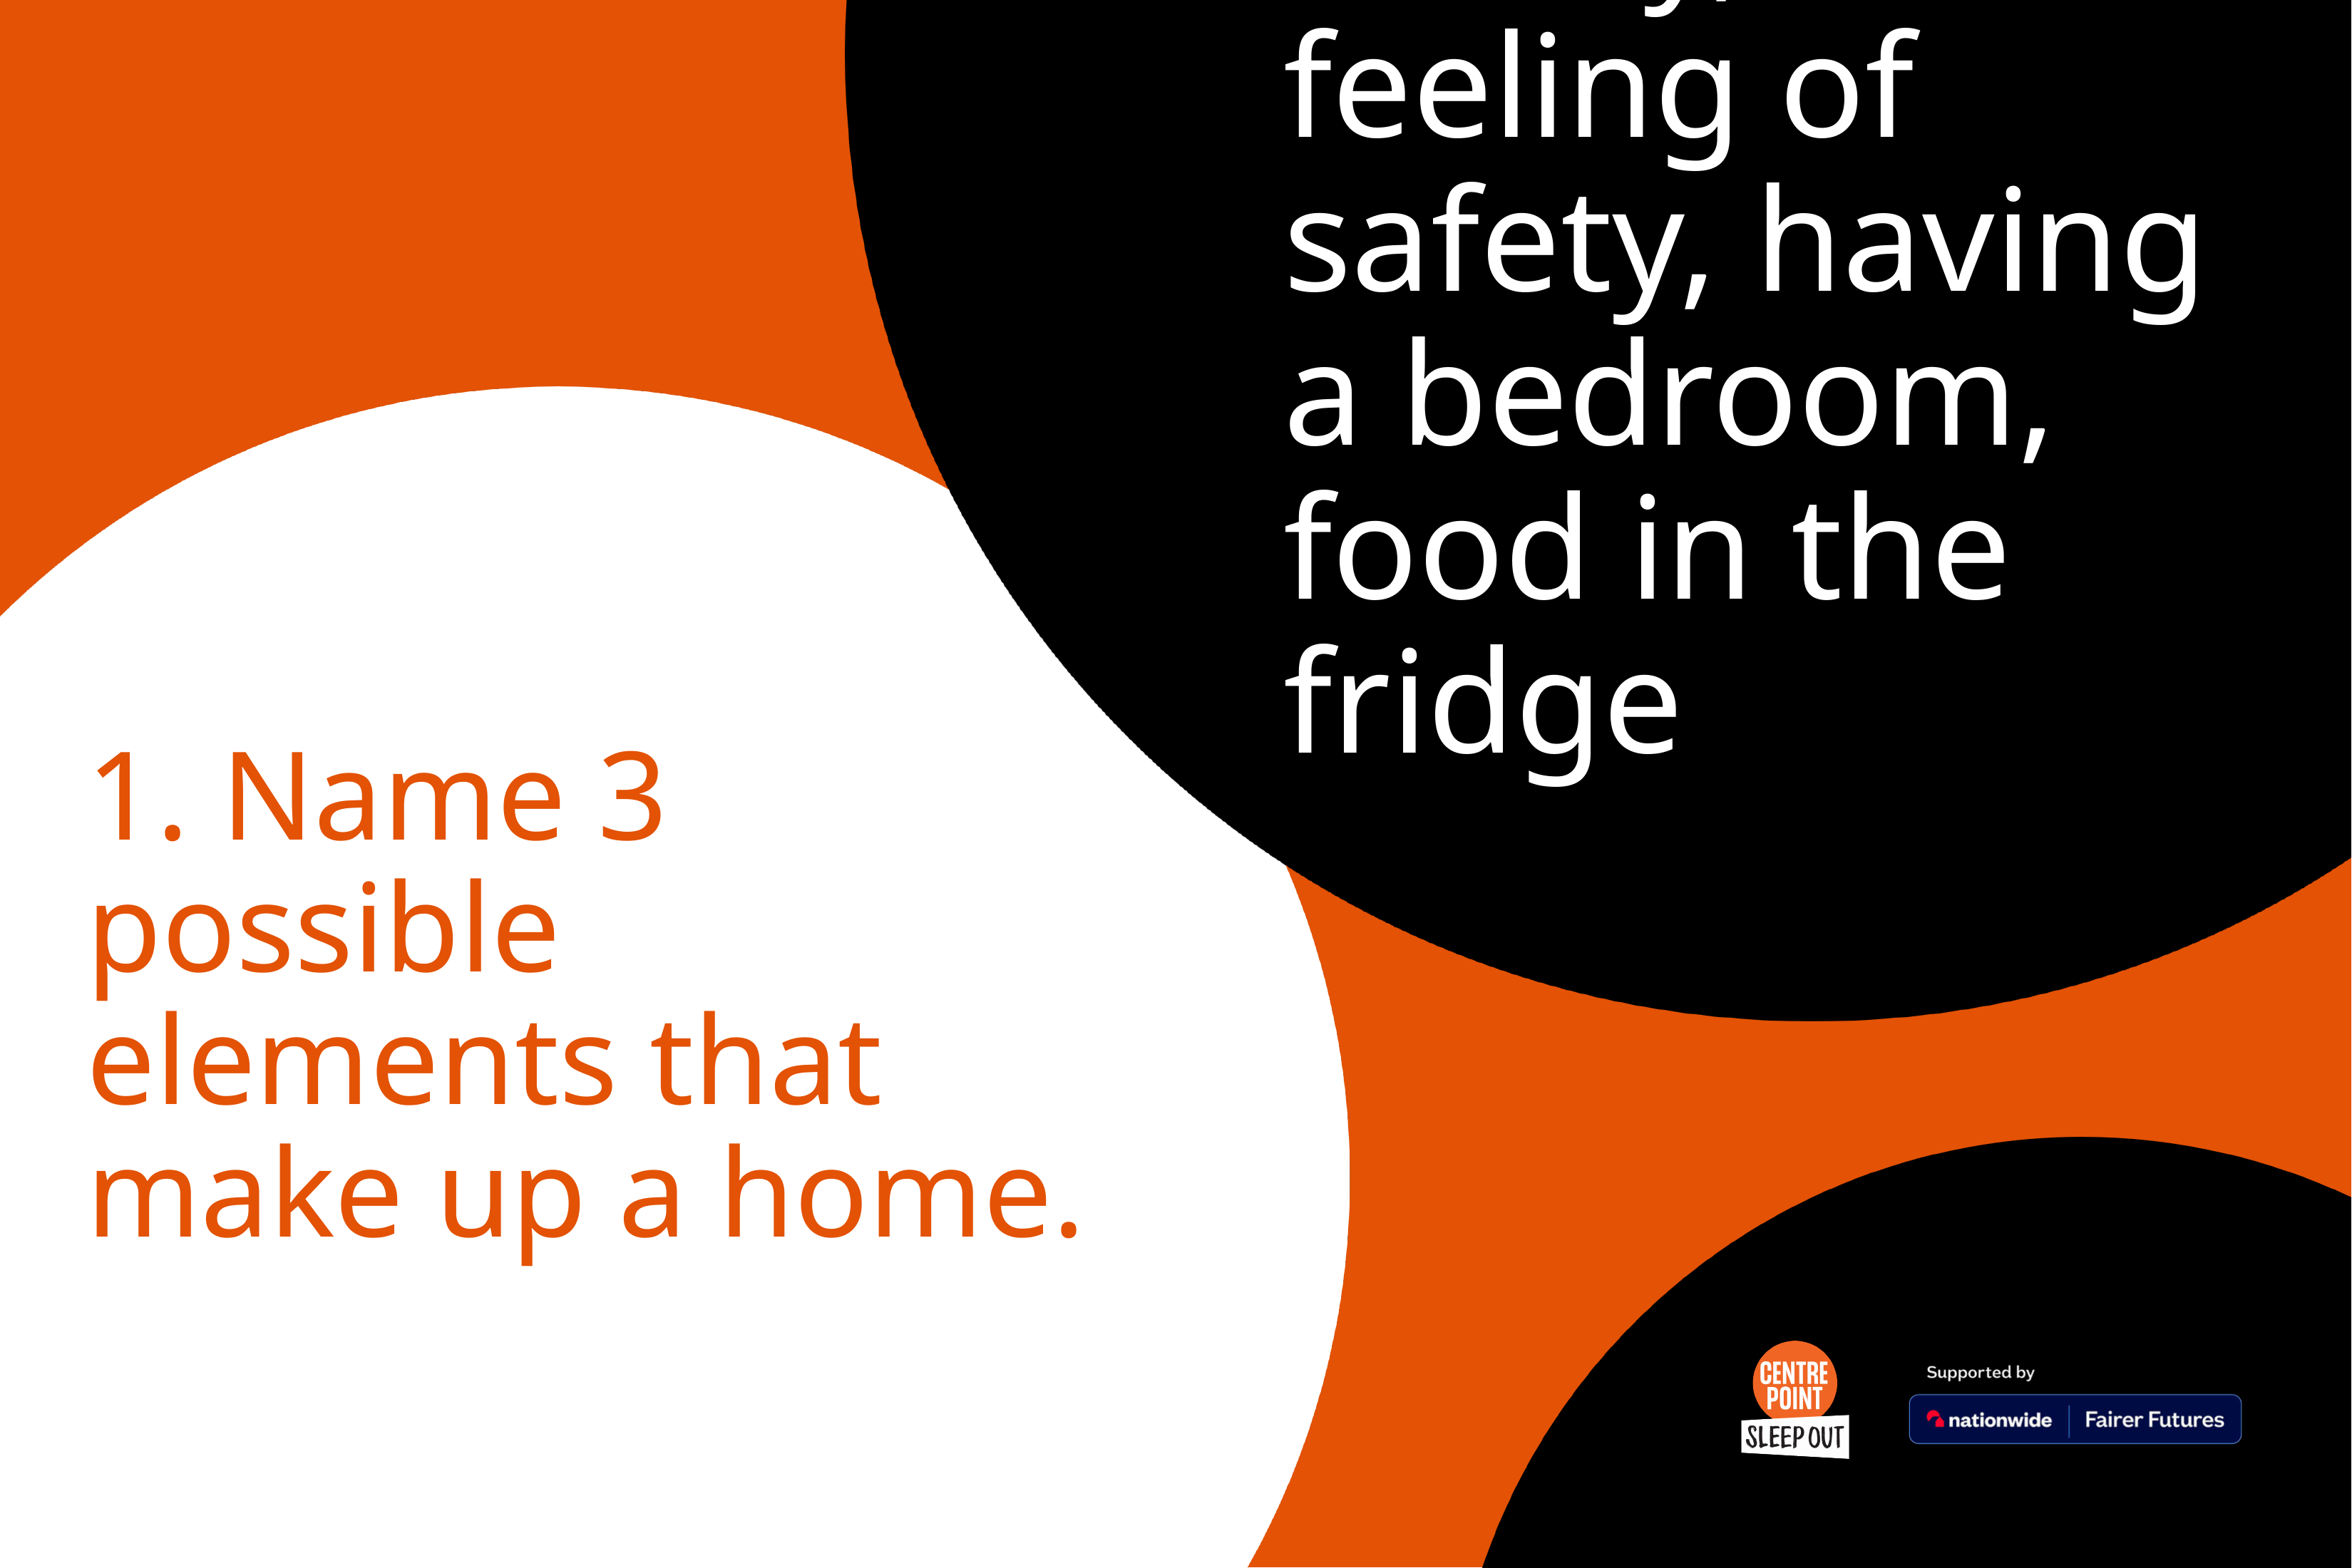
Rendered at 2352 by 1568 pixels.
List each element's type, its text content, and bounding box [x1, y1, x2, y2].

title 1. Name 3 possible elements that make up a home. [86, 858, 1097, 1264]
text_box Family, feeling of safety, having a bedroom, food in the fridge [1283, 0, 2243, 784]
picture [0, 0, 2351, 1568]
picture [1480, 1137, 2351, 1568]
